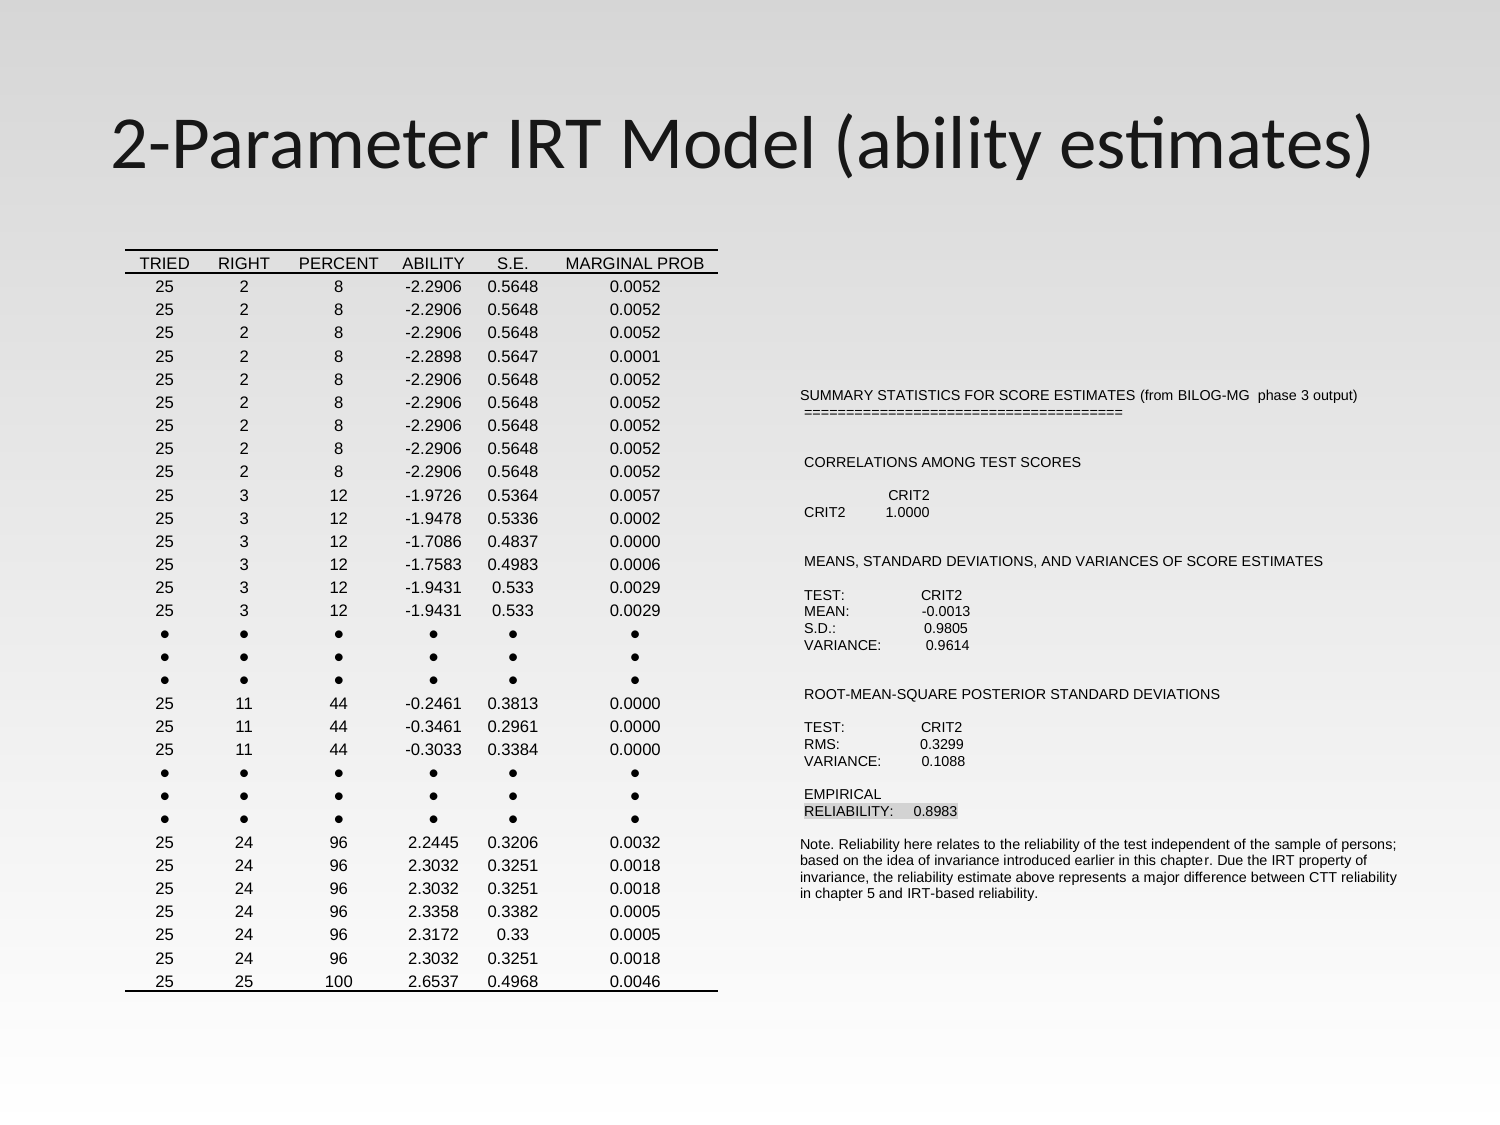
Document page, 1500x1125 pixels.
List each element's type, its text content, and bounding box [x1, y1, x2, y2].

table_cell 3 [204, 528, 284, 551]
table_cell 24 [204, 898, 284, 921]
table_cell 25 [125, 319, 204, 343]
table_cell 2 [204, 435, 284, 458]
table_cell 96 [284, 898, 394, 921]
table_cell 0.0000 [553, 713, 718, 736]
table_cell ● [204, 759, 284, 782]
table_cell 3 [204, 597, 284, 620]
table_cell -1.9726 [394, 481, 473, 505]
table_cell -1.7086 [394, 528, 473, 551]
table_cell 25 [125, 274, 204, 296]
table_cell 0.5647 [473, 343, 553, 366]
table_cell 0.0000 [553, 690, 718, 713]
table_cell 0.4968 [473, 968, 553, 990]
table_cell 2.3032 [394, 944, 473, 968]
table_cell 0.5648 [473, 274, 553, 296]
table_cell 12 [284, 574, 394, 597]
table_cell -2.2906 [394, 296, 473, 319]
table_cell 25 [125, 713, 204, 736]
table_cell ● [553, 782, 718, 806]
table_cell -2.2906 [394, 366, 473, 389]
table_cell 0.2961 [473, 713, 553, 736]
table_cell ● [284, 759, 394, 782]
table_cell 8 [284, 343, 394, 366]
title 2-Parameter IRT Model (ability estimates) [37, 45, 1450, 233]
table_cell 25 [125, 481, 204, 505]
table_cell 0.3382 [473, 898, 553, 921]
table_cell -2.2906 [394, 435, 473, 458]
table_cell ● [125, 759, 204, 782]
table_cell 25 [125, 852, 204, 875]
table_cell 25 [125, 829, 204, 852]
table_cell ● [473, 667, 553, 690]
table_cell 25 [125, 366, 204, 389]
table_cell ● [553, 667, 718, 690]
table_cell ● [473, 620, 553, 644]
table_cell 2.3172 [394, 921, 473, 944]
table_cell ● [394, 620, 473, 644]
table_cell 25 [125, 412, 204, 435]
table_cell -1.9431 [394, 574, 473, 597]
table_cell 0.0018 [553, 875, 718, 898]
table_cell 11 [204, 713, 284, 736]
table_cell 25 [125, 458, 204, 481]
table_cell 8 [284, 389, 394, 412]
table_cell -2.2898 [394, 343, 473, 366]
table_cell ● [473, 644, 553, 667]
table_cell 2.3032 [394, 852, 473, 875]
table_cell 0.3384 [473, 736, 553, 759]
table_cell ● [284, 782, 394, 806]
table_cell 3 [204, 574, 284, 597]
table_cell ● [473, 782, 553, 806]
table_cell 0.0001 [553, 343, 718, 366]
table_cell 0.5336 [473, 505, 553, 528]
table_cell 25 [125, 944, 204, 968]
table_cell ● [125, 782, 204, 806]
table_cell 2 [204, 319, 284, 343]
table_cell 0.5648 [473, 296, 553, 319]
table_cell 25 [125, 551, 204, 574]
table_cell 8 [284, 274, 394, 296]
table_cell 0.5648 [473, 366, 553, 389]
table_cell 0.0029 [553, 574, 718, 597]
table_cell 96 [284, 852, 394, 875]
table_cell 0.0000 [553, 736, 718, 759]
table_cell 25 [125, 597, 204, 620]
table_cell 0.533 [473, 574, 553, 597]
table_cell 0.0052 [553, 319, 718, 343]
table_cell 8 [284, 366, 394, 389]
table_cell 2 [204, 389, 284, 412]
table_cell 24 [204, 944, 284, 968]
table_cell 12 [284, 505, 394, 528]
table_cell 0.5648 [473, 458, 553, 481]
table_cell 0.0005 [553, 921, 718, 944]
table_cell 44 [284, 690, 394, 713]
table_cell ● [394, 782, 473, 806]
table_cell 0.4837 [473, 528, 553, 551]
table_cell 0.3813 [473, 690, 553, 713]
table_header TRIED [125, 251, 204, 272]
table_cell ● [125, 667, 204, 690]
table_cell 0.0052 [553, 412, 718, 435]
table_cell ● [553, 759, 718, 782]
table_cell 25 [125, 528, 204, 551]
table_cell -2.2906 [394, 319, 473, 343]
table_cell ● [394, 759, 473, 782]
table_cell 2 [204, 274, 284, 296]
table_cell 0.0052 [553, 458, 718, 481]
table_cell -0.2461 [394, 690, 473, 713]
table_cell 96 [284, 921, 394, 944]
table_cell ● [204, 782, 284, 806]
table_cell 8 [284, 458, 394, 481]
table_cell 0.5364 [473, 481, 553, 505]
table_cell 0.0057 [553, 481, 718, 505]
table_cell -2.2906 [394, 274, 473, 296]
table_header S.E. [473, 251, 553, 272]
table_cell 25 [125, 968, 204, 990]
table_cell 3 [204, 505, 284, 528]
table_cell 24 [204, 875, 284, 898]
table_cell 2 [204, 458, 284, 481]
table_cell 2.3032 [394, 875, 473, 898]
table_cell ● [553, 620, 718, 644]
table_header MARGINAL PROB [553, 251, 718, 272]
table_cell 0.0029 [553, 597, 718, 620]
table_header PERCENT [284, 251, 394, 272]
table_cell ● [125, 806, 204, 829]
table_cell ● [204, 644, 284, 667]
table_cell -1.7583 [394, 551, 473, 574]
table_cell ● [204, 806, 284, 829]
table_cell 0.0006 [553, 551, 718, 574]
table_cell 0.533 [473, 597, 553, 620]
table_cell ● [125, 644, 204, 667]
table_cell ● [204, 620, 284, 644]
table_cell -1.9431 [394, 597, 473, 620]
table_cell ● [394, 644, 473, 667]
table_cell 11 [204, 736, 284, 759]
table_cell 3 [204, 481, 284, 505]
table_cell 25 [125, 389, 204, 412]
table_cell 3 [204, 551, 284, 574]
table_cell 0.0018 [553, 944, 718, 968]
table_cell 0.0046 [553, 968, 718, 990]
table_cell 0.0052 [553, 274, 718, 296]
table_cell 2 [204, 366, 284, 389]
table_cell 25 [125, 505, 204, 528]
table_cell 0.0052 [553, 389, 718, 412]
table_cell 0.5648 [473, 319, 553, 343]
table_cell ● [394, 806, 473, 829]
table_cell 0.5648 [473, 435, 553, 458]
table_cell 2 [204, 412, 284, 435]
table_cell 24 [204, 852, 284, 875]
table_cell 25 [125, 690, 204, 713]
table_cell ● [284, 667, 394, 690]
table_cell ● [394, 667, 473, 690]
table_cell -1.9478 [394, 505, 473, 528]
table_cell ● [284, 620, 394, 644]
table_cell 25 [125, 921, 204, 944]
table_cell 0.0005 [553, 898, 718, 921]
table_cell 0.3206 [473, 829, 553, 852]
table_cell 0.3251 [473, 852, 553, 875]
table_cell 8 [284, 435, 394, 458]
table_cell 0.0052 [553, 435, 718, 458]
table_cell 100 [284, 968, 394, 990]
table_cell ● [553, 806, 718, 829]
table_cell -0.3033 [394, 736, 473, 759]
table_cell 0.3251 [473, 944, 553, 968]
table_cell -2.2906 [394, 458, 473, 481]
table_cell 8 [284, 319, 394, 343]
table_cell 0.0018 [553, 852, 718, 875]
table_cell 0.0002 [553, 505, 718, 528]
table_header RIGHT [204, 251, 284, 272]
table_cell 25 [125, 875, 204, 898]
table_header ABILITY [394, 251, 473, 272]
table_cell ● [204, 667, 284, 690]
table_cell 0.0000 [553, 528, 718, 551]
table_cell 25 [125, 736, 204, 759]
table_cell -2.2906 [394, 412, 473, 435]
table_cell ● [473, 806, 553, 829]
table_cell ● [553, 644, 718, 667]
table_cell 0.5648 [473, 412, 553, 435]
table_cell 96 [284, 944, 394, 968]
table_cell 44 [284, 736, 394, 759]
table_cell 12 [284, 551, 394, 574]
table_cell 0.0032 [553, 829, 718, 852]
table_cell 25 [125, 343, 204, 366]
table_cell ● [284, 644, 394, 667]
table_cell 0.33 [473, 921, 553, 944]
table_cell 25 [125, 898, 204, 921]
table_cell 0.4983 [473, 551, 553, 574]
table_cell 8 [284, 412, 394, 435]
table_cell ● [473, 759, 553, 782]
table_cell 24 [204, 829, 284, 852]
table_cell 12 [284, 528, 394, 551]
table_cell 96 [284, 875, 394, 898]
table_cell 96 [284, 829, 394, 852]
table_cell 2.6537 [394, 968, 473, 990]
table_cell 25 [204, 968, 284, 990]
table_cell 0.0052 [553, 366, 718, 389]
table_cell 44 [284, 713, 394, 736]
table_cell -2.2906 [394, 389, 473, 412]
table_cell 0.5648 [473, 389, 553, 412]
table_cell 12 [284, 481, 394, 505]
table_cell 25 [125, 296, 204, 319]
table_cell 0.3251 [473, 875, 553, 898]
table_cell 25 [125, 574, 204, 597]
table_cell 8 [284, 296, 394, 319]
picture [799, 387, 1406, 903]
table_cell 24 [204, 921, 284, 944]
table_cell ● [125, 620, 204, 644]
table_cell 25 [125, 435, 204, 458]
table_cell 2.2445 [394, 829, 473, 852]
table_cell 2 [204, 343, 284, 366]
table_cell 12 [284, 597, 394, 620]
table_cell 2 [204, 296, 284, 319]
table_cell -0.3461 [394, 713, 473, 736]
table_cell 2.3358 [394, 898, 473, 921]
table_cell ● [284, 806, 394, 829]
table_cell 0.0052 [553, 296, 718, 319]
table_cell 11 [204, 690, 284, 713]
